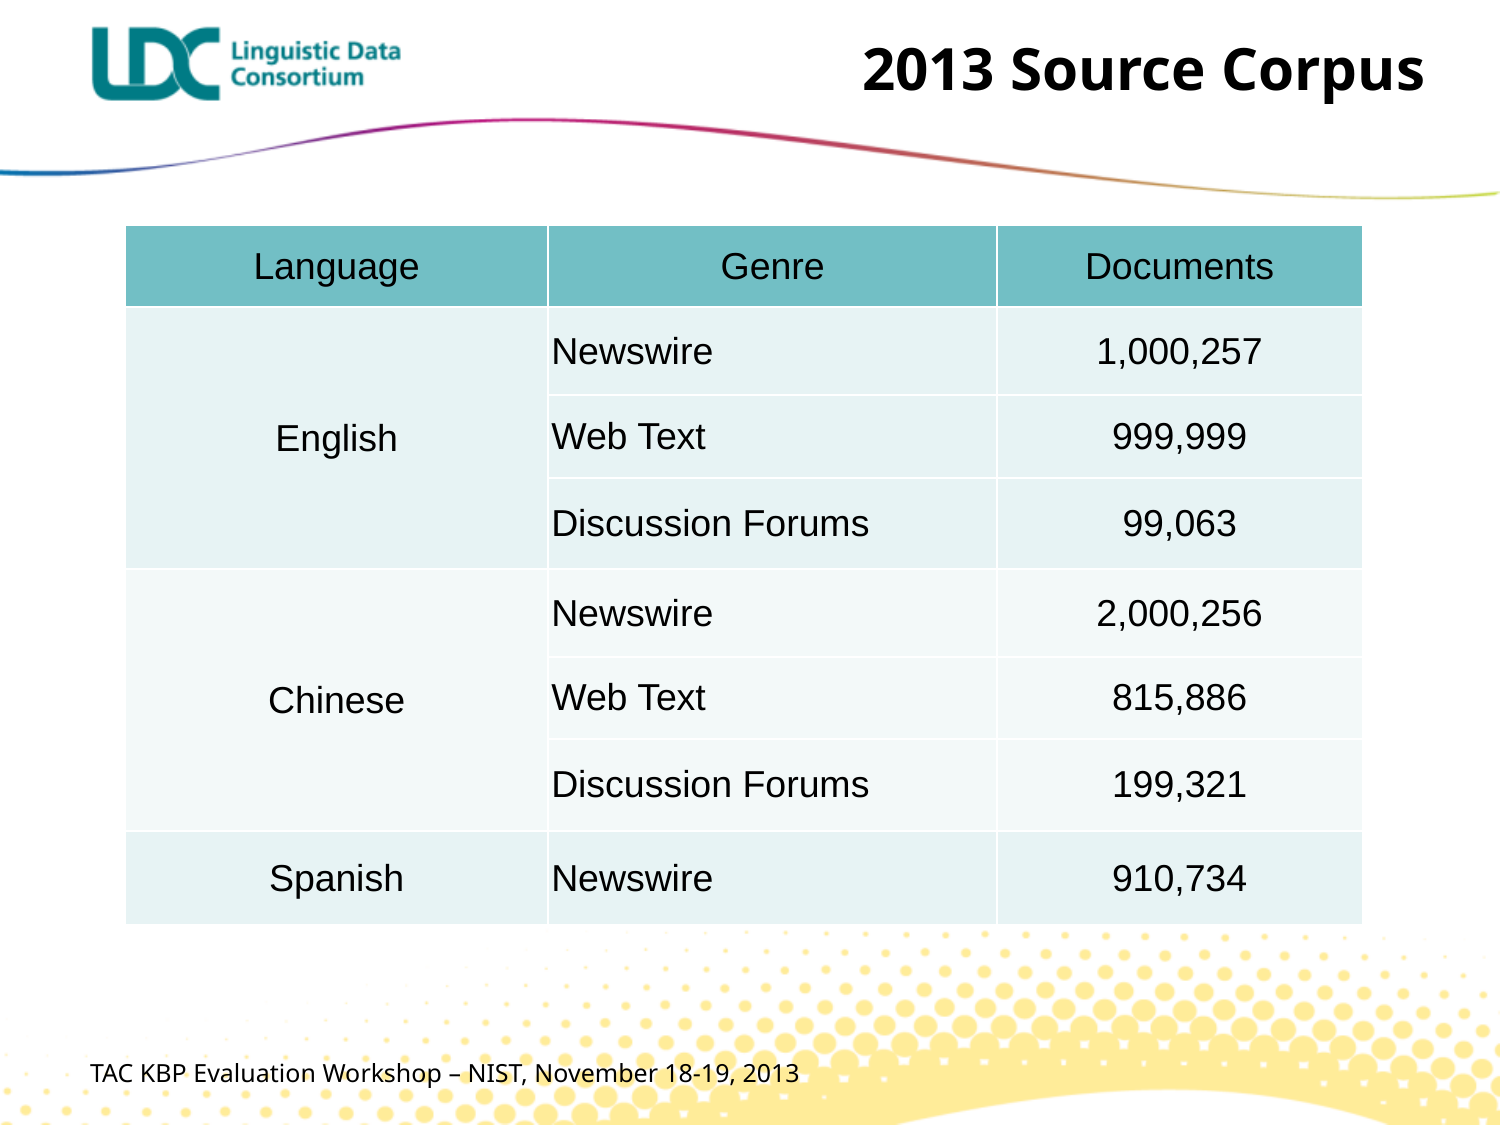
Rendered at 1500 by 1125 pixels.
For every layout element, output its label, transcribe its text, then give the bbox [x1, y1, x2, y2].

table_cell Chinese [126, 570, 547, 830]
table_cell 1,000,257 [998, 308, 1362, 394]
table_header Genre [549, 226, 996, 306]
table_cell Newswire [549, 308, 996, 394]
table_header Language [126, 226, 547, 306]
table_cell 910,734 [998, 832, 1362, 924]
table_cell 99,063 [998, 479, 1362, 568]
table_cell Newswire [549, 832, 996, 924]
table_cell Web Text [549, 396, 996, 477]
table_cell Discussion Forums [549, 740, 996, 830]
table_cell Discussion Forums [549, 479, 996, 568]
table_cell English [126, 308, 547, 568]
table_cell 815,886 [998, 658, 1362, 738]
table_cell 199,321 [998, 740, 1362, 830]
title 2013 Source Corpus [750, 32, 1425, 163]
table_cell Spanish [126, 832, 547, 924]
picture [0, 0, 1500, 1125]
table_cell 999,999 [998, 396, 1362, 477]
table_cell Web Text [549, 658, 996, 738]
table_header Documents [998, 226, 1362, 306]
table_cell 2,000,256 [998, 570, 1362, 656]
footer TAC KBP Evaluation Workshop – NIST, November 18-19, 2013 [74, 1049, 1076, 1103]
table_cell Newswire [549, 570, 996, 656]
